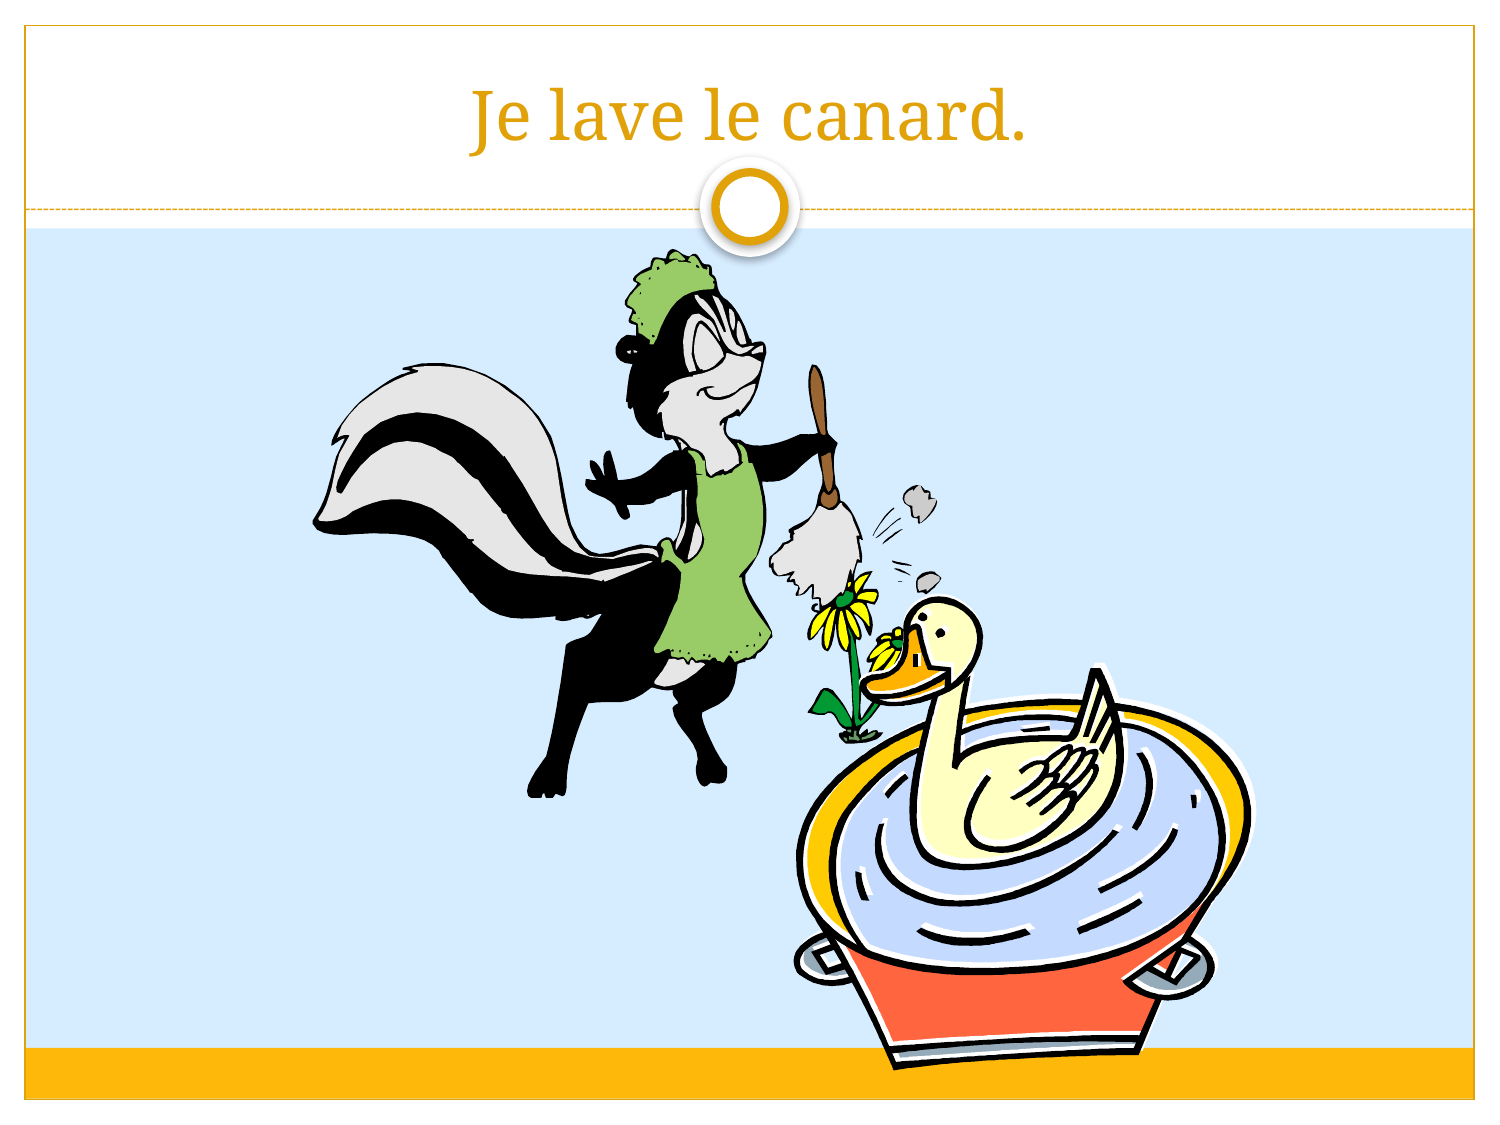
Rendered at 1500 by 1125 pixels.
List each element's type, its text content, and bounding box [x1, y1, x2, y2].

title Je lave le canard. [49, 37, 1450, 162]
picture [312, 224, 1263, 1077]
